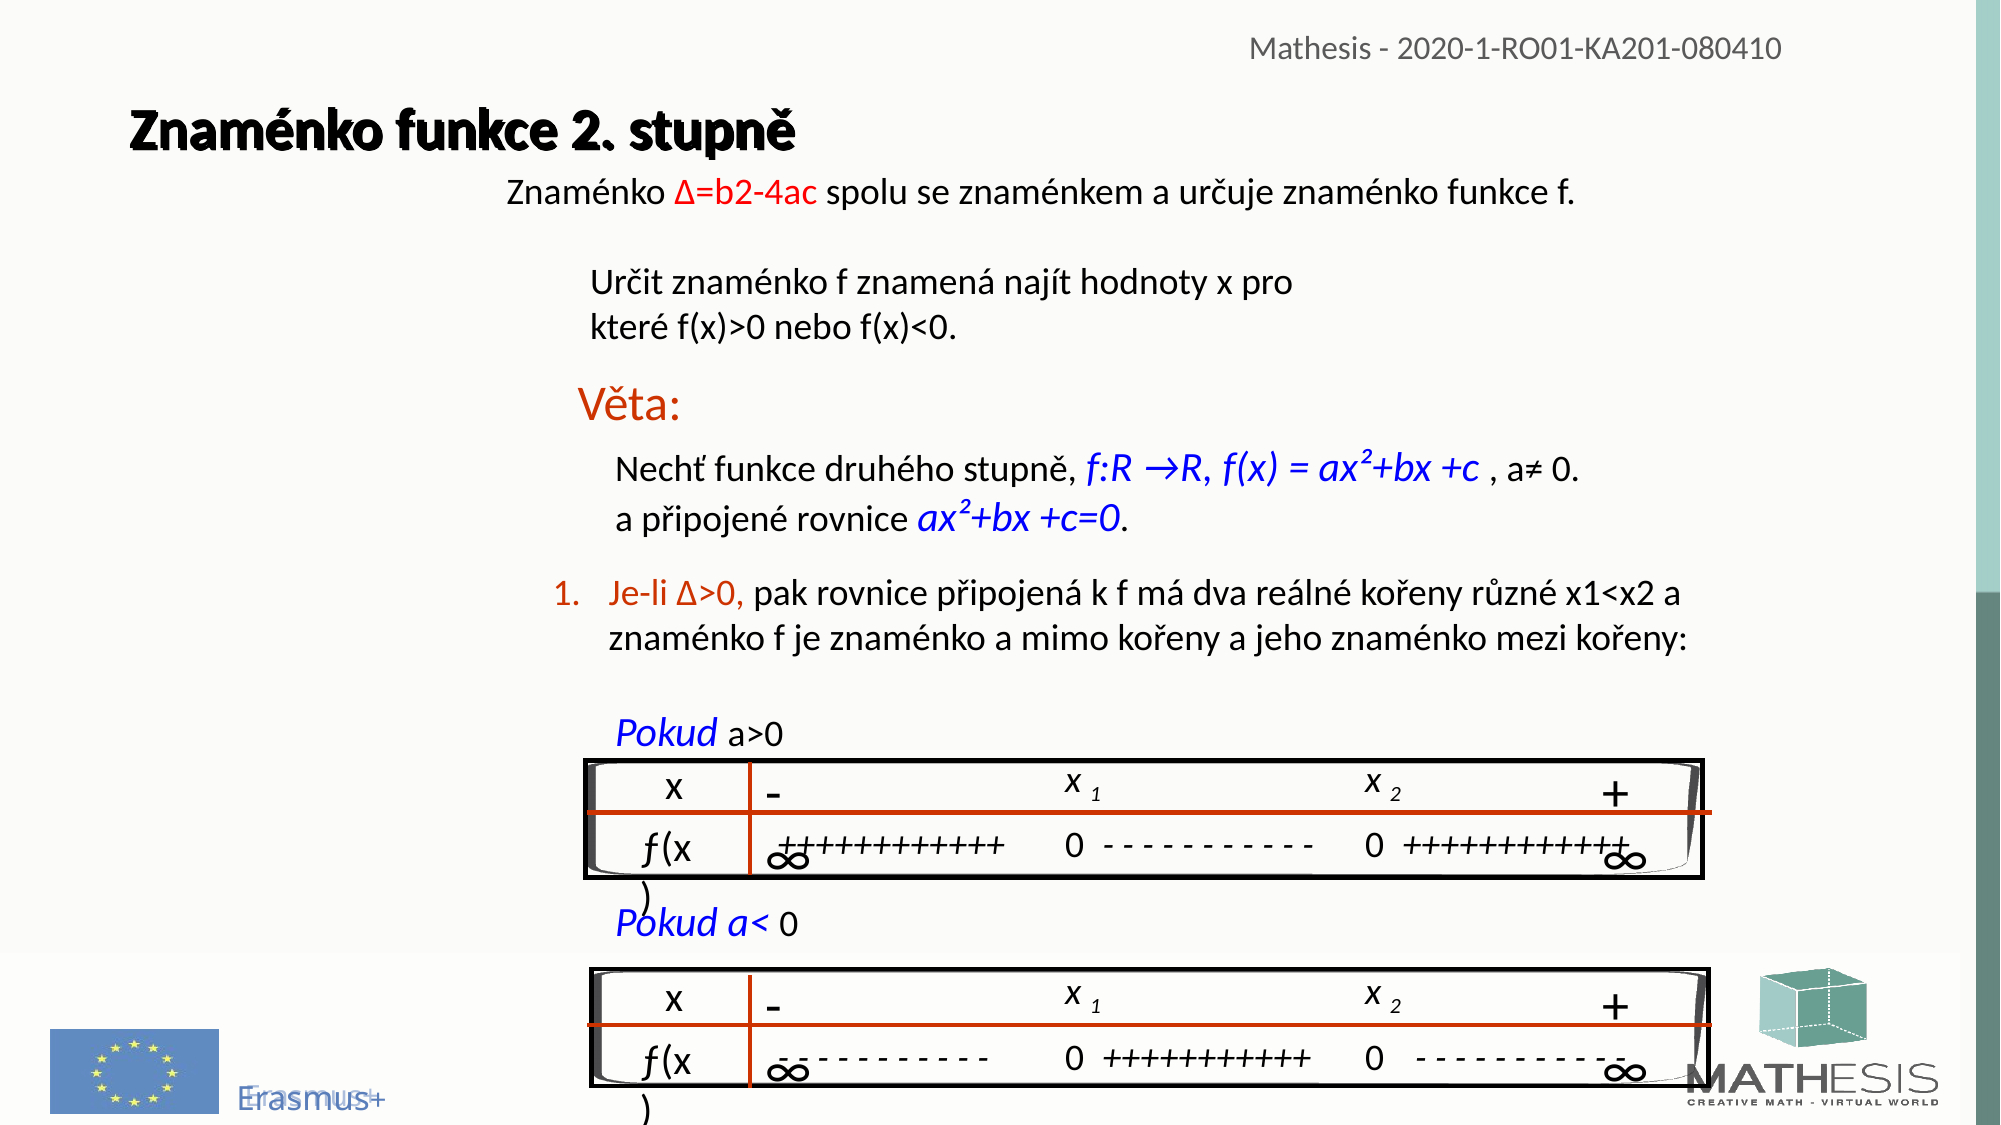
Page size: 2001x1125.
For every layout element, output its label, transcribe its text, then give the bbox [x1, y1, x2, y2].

text_box x [650, 962, 700, 969]
text_box Nechť funkce druhého stupně, f:R →R, f(x) = ax²+bx +c , a≠ 0. a připojené rovnice ax²+bx +c=0. [600, 437, 1715, 543]
text_box Znaménko Δ=b2-4ac spolu se znaménkem a určuje znaménko funkce f. [491, 137, 1862, 243]
text_box Je-li Δ>0, pak rovnice připojená k f má dva reálné kořeny různé x1<x2 a znaménko f je znaménko a mimo kořeny a jeho znaménko mezi kořeny: [537, 537, 1709, 688]
text_box +∞ [1587, 749, 1683, 760]
text_box x 2 [1350, 962, 1436, 969]
text_box Δ>0 [1976, 0, 2000, 1125]
text_box Určit znaménko f znamená najít hodnoty x pro které f(x)>0 nebo f(x)<0. [575, 249, 1750, 356]
text_box Věta: [562, 362, 832, 438]
text_box x 1 [1050, 750, 1136, 760]
text_box x 2 [1350, 750, 1436, 760]
picture [751, 813, 1701, 876]
text_box -∞ [749, 962, 834, 969]
picture [587, 813, 749, 876]
picture [593, 971, 1707, 1024]
text_box +∞ [1587, 962, 1683, 969]
text_box Δ>0 [1664, 928, 1961, 1125]
picture [751, 762, 1701, 812]
picture [593, 1026, 749, 1085]
text_box Δ>0 [50, 1029, 219, 1114]
picture [751, 1026, 1707, 1085]
text_box x 1 [1050, 962, 1136, 969]
text_box Pokud a>0 [599, 697, 852, 760]
text_box Pokud a< 0 [599, 887, 863, 953]
picture [587, 762, 749, 812]
text_box Znaménko funkce 2. stupně [114, 69, 1186, 180]
